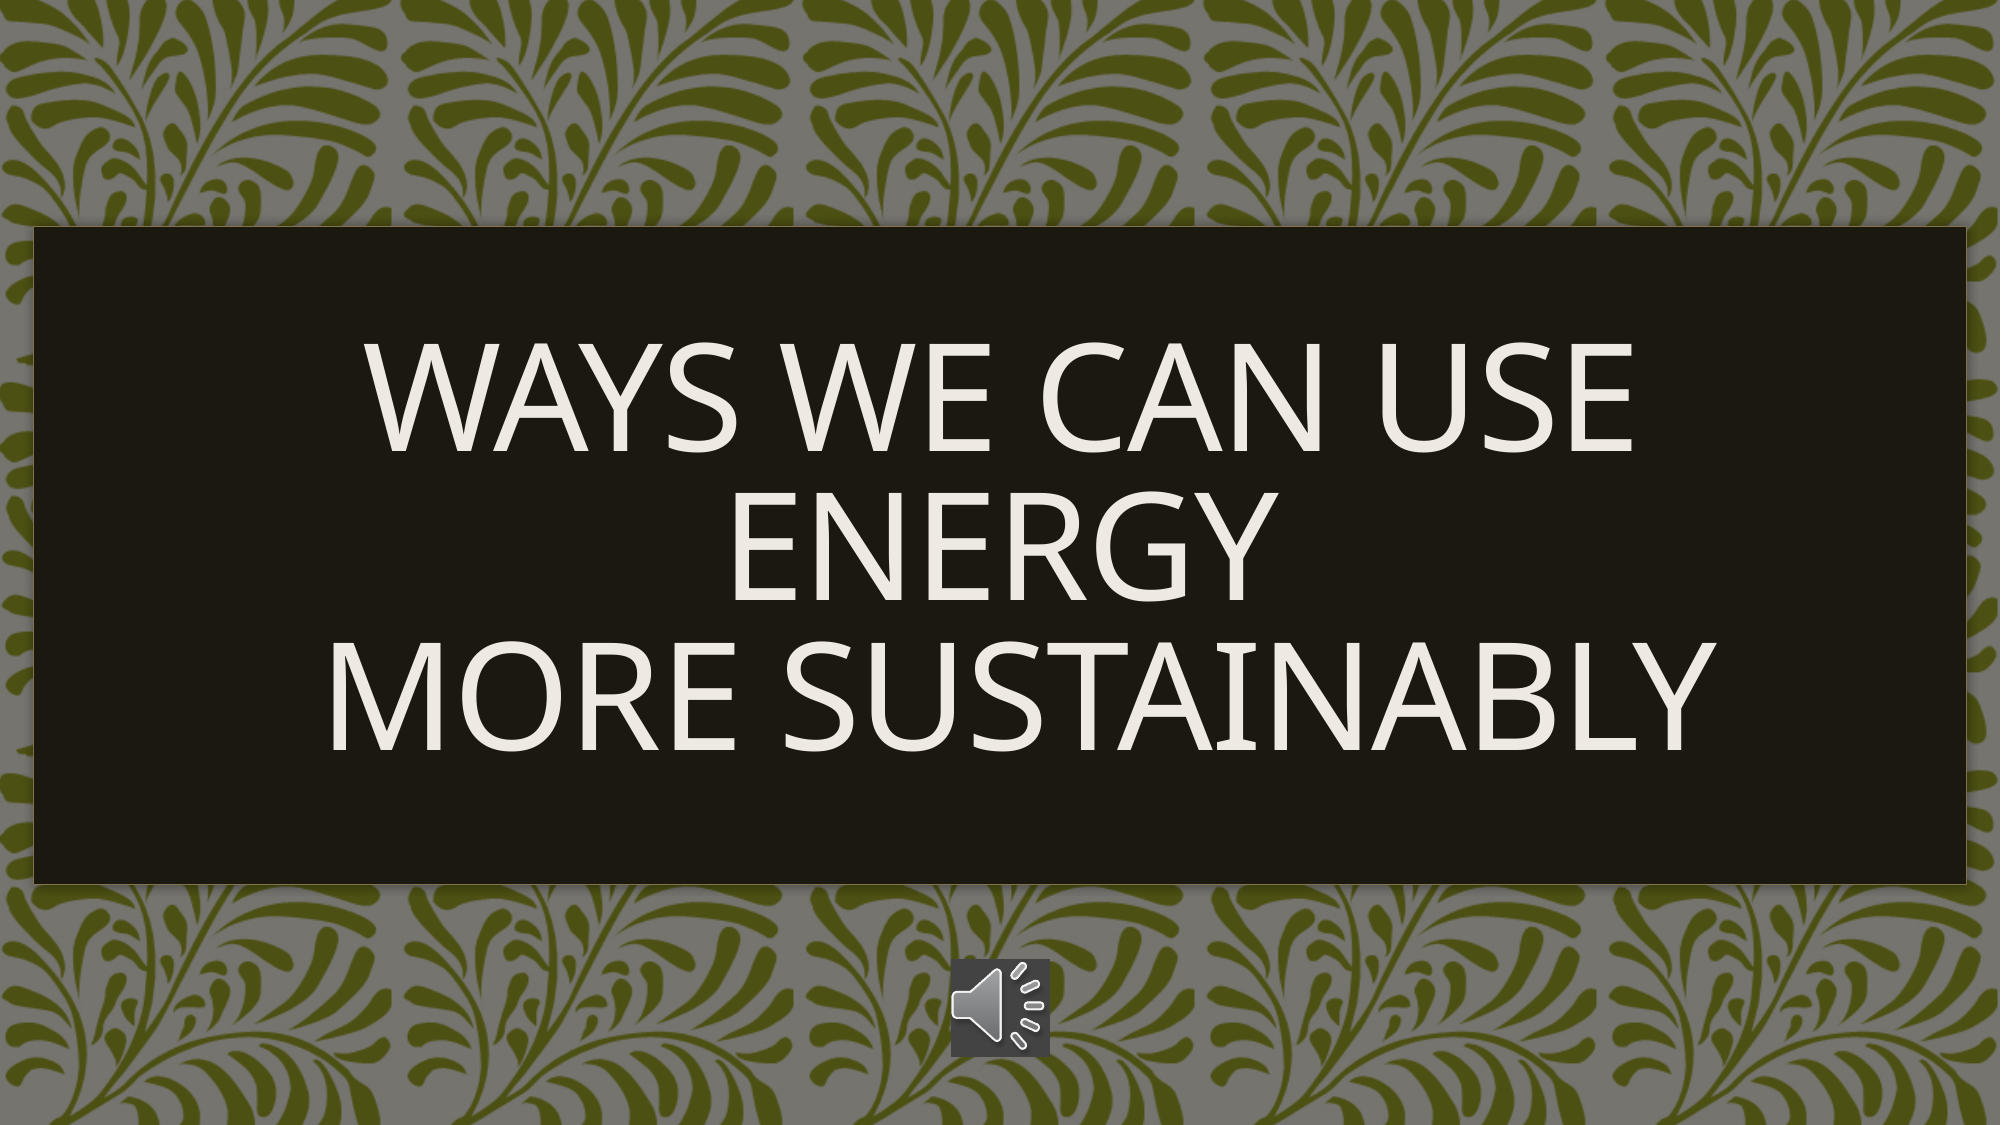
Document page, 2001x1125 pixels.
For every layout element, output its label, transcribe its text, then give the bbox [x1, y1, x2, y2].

title Ways WE Can USE Energy more sustainably [256, 343, 1745, 769]
picture [950, 958, 1051, 1059]
